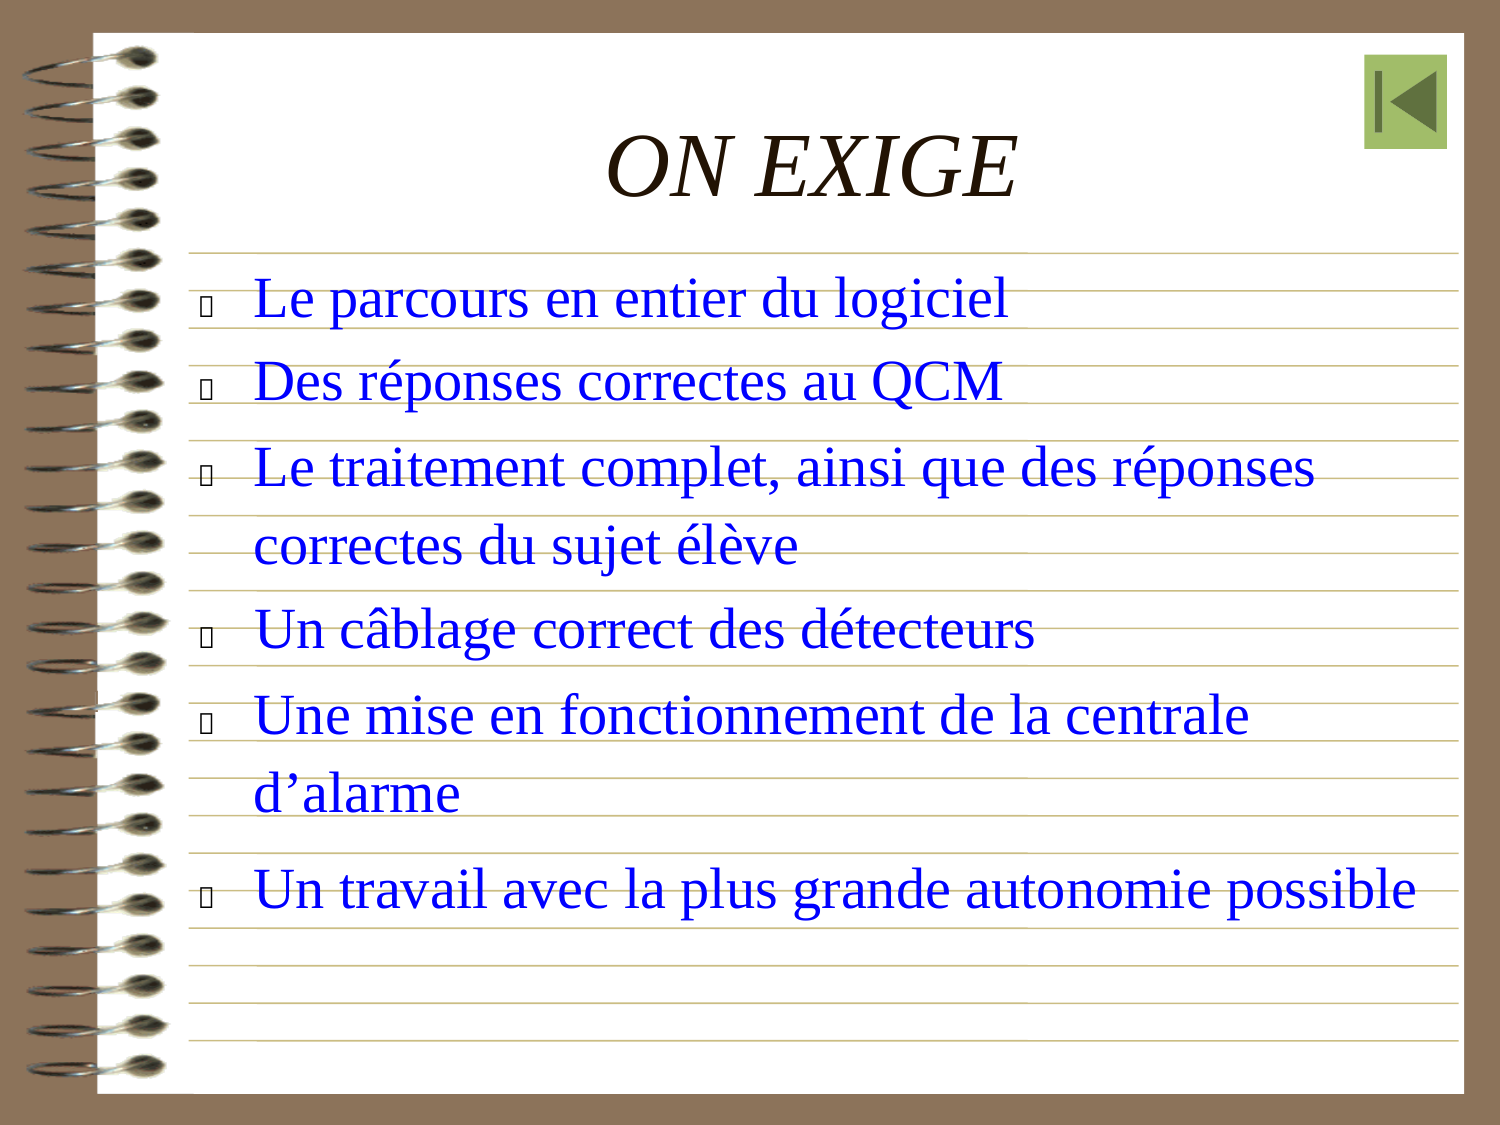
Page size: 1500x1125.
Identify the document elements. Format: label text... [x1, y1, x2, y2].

text_box  Un travail avec la plus grande autonomie possible [183, 834, 1436, 941]
text_box  Une mise en fonctionnement de la centrale d’alarme [183, 668, 1436, 775]
picture [0, 8, 194, 1115]
title ON EXIGE [174, 65, 1450, 254]
text_box  Un câblage correct des détecteurs [183, 574, 1341, 668]
text_box [1364, 54, 1447, 149]
text_box  Des réponses correctes au QCM [183, 326, 1458, 504]
text_box  Le parcours en entier du logiciel [183, 243, 1458, 326]
text_box  Le traitement complet, ainsi que des réponses correctes du sujet élève [183, 504, 1458, 597]
